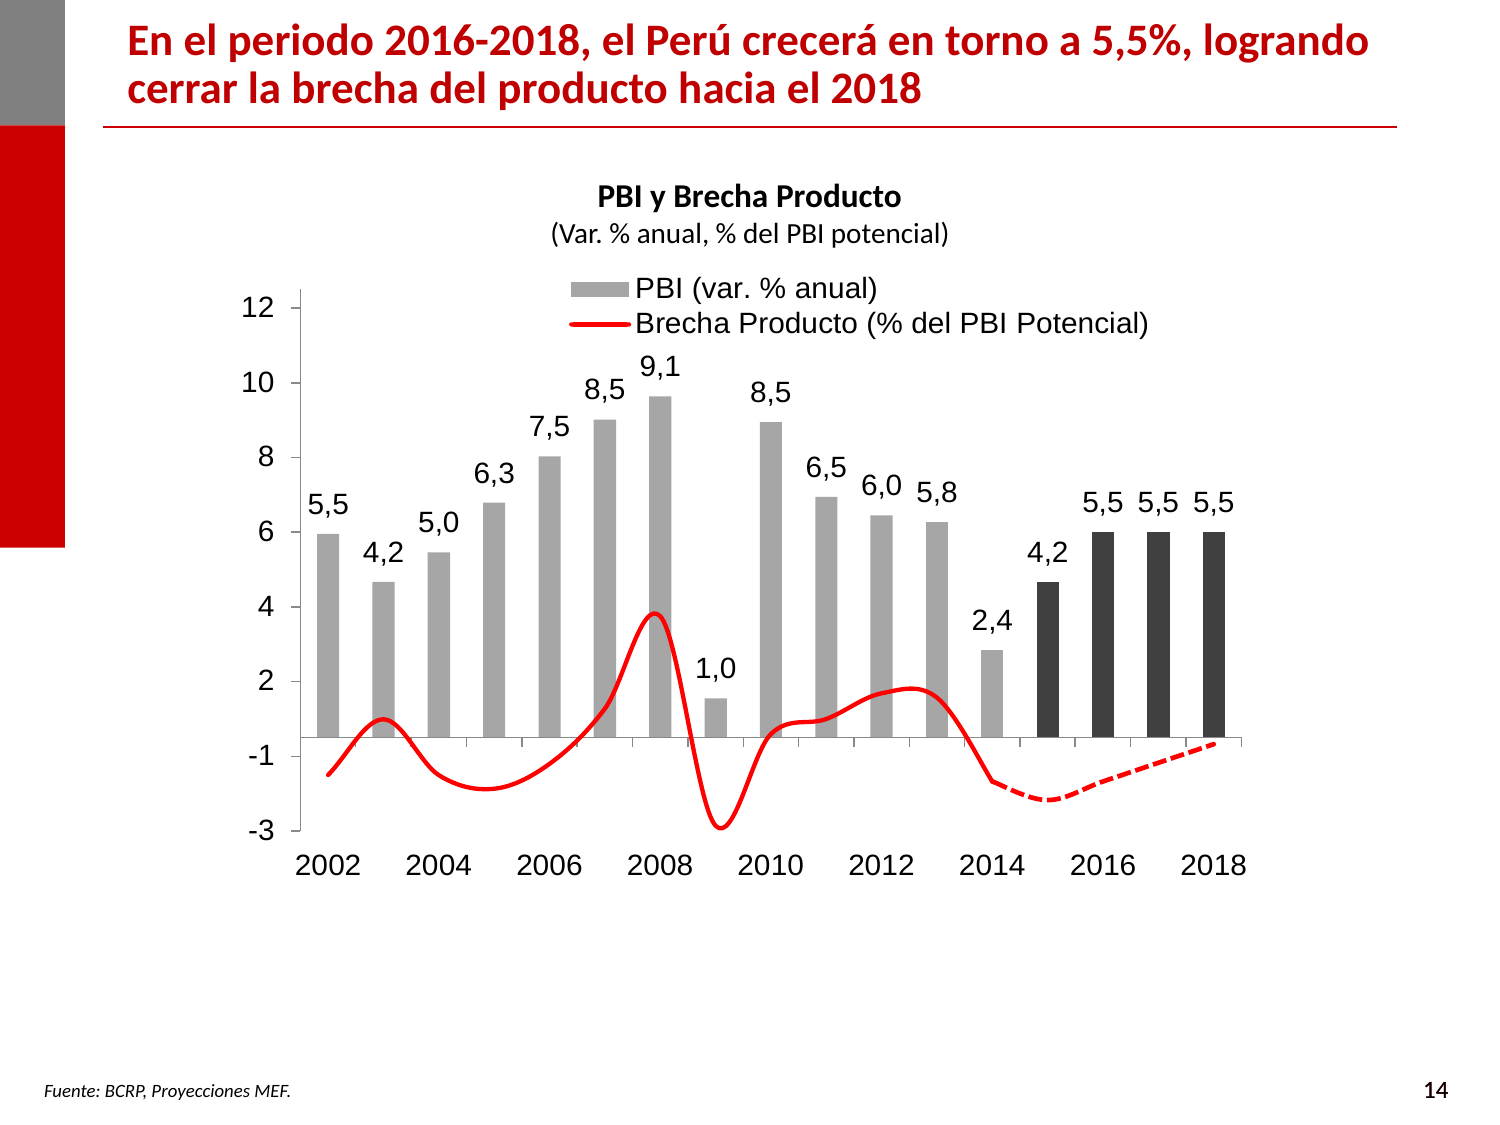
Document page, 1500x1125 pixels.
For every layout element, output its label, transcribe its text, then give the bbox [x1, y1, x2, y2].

picture [236, 261, 1272, 890]
text_box 14 [1113, 1066, 1464, 1125]
text_box Fuente: BCRP, Proyecciones MEF. [29, 1071, 703, 1109]
text_box [76, 7, 1436, 94]
text_box PBI y Brecha Producto (Var. % anual, % del PBI potencial) [374, 166, 1125, 257]
title En el periodo 2016-2018, el Perú crecerá en torno a 5,5%, logrando cerrar la brecha del producto hacia el 2018 [112, 94, 1436, 122]
